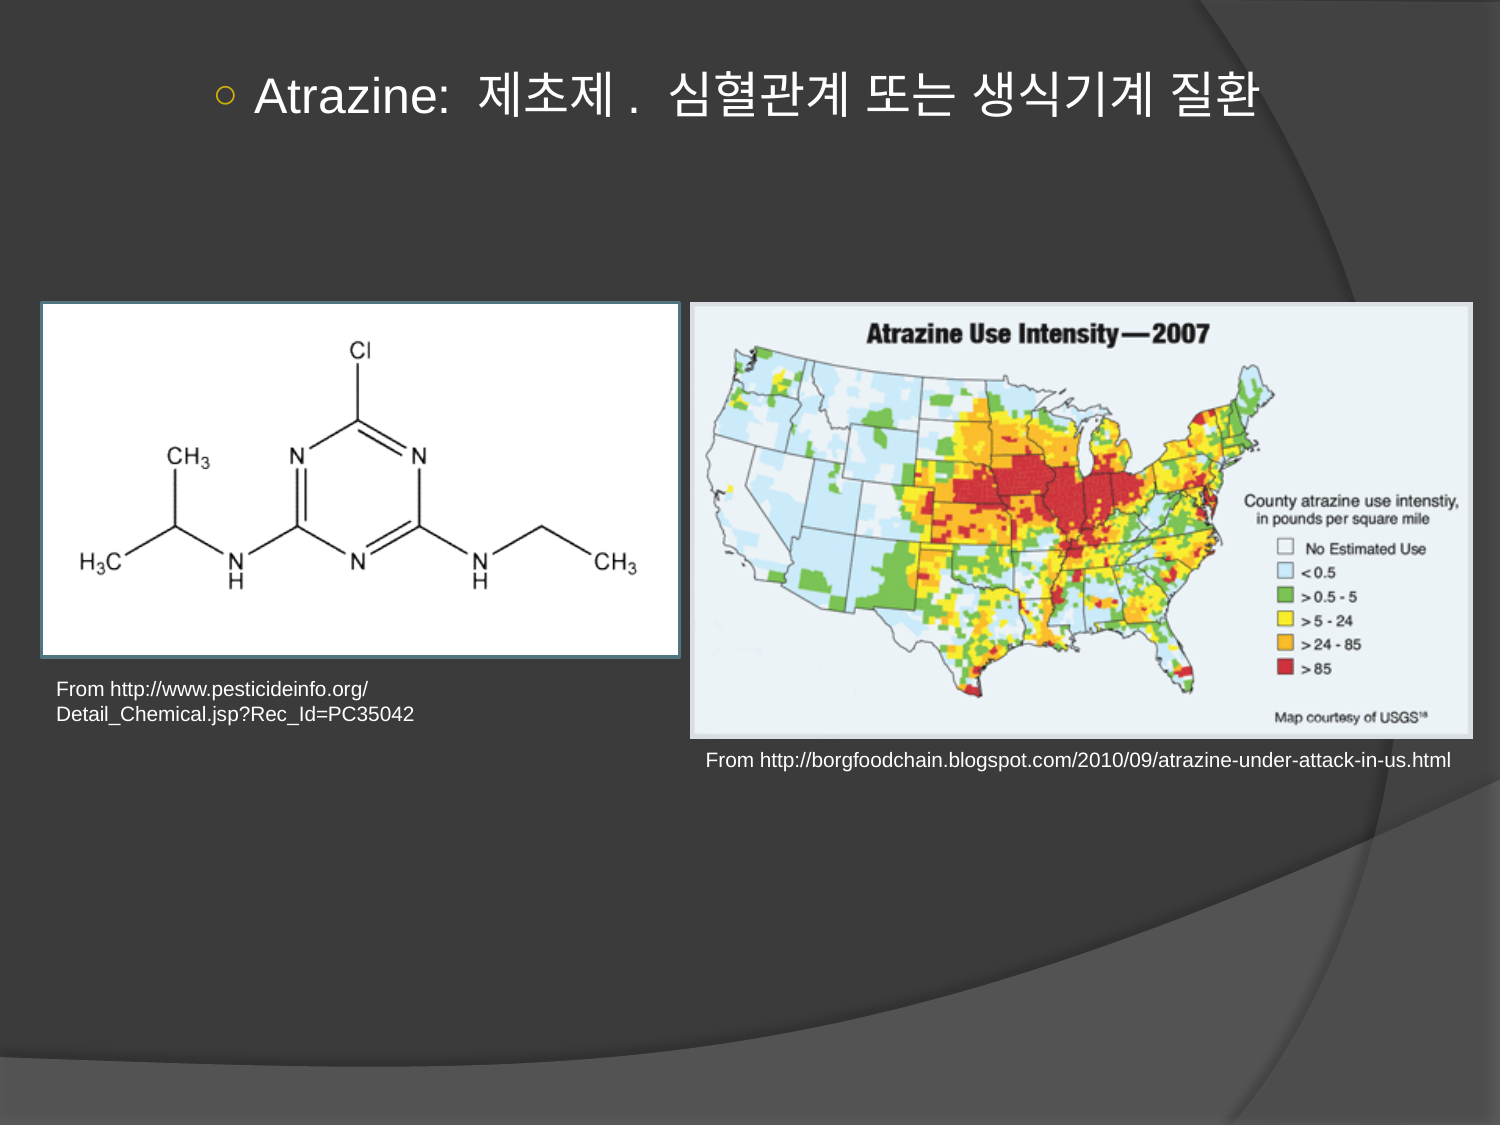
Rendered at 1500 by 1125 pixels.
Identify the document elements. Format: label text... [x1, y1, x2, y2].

list Atrazine: 제초제. 심혈관계 또는 생식기계 질환 [75, 56, 1300, 799]
text_box [40, 301, 75, 659]
picture [690, 302, 1473, 739]
text_box From http://www.pesticideinfo.org/Detail_Chemical.jsp?Rec_Id=PC35042 [41, 668, 573, 734]
picture [76, 337, 641, 594]
text_box From http://borgfoodchain.blogspot.com/2010/09/atrazine-under-attack-in-us.html [690, 739, 1500, 780]
